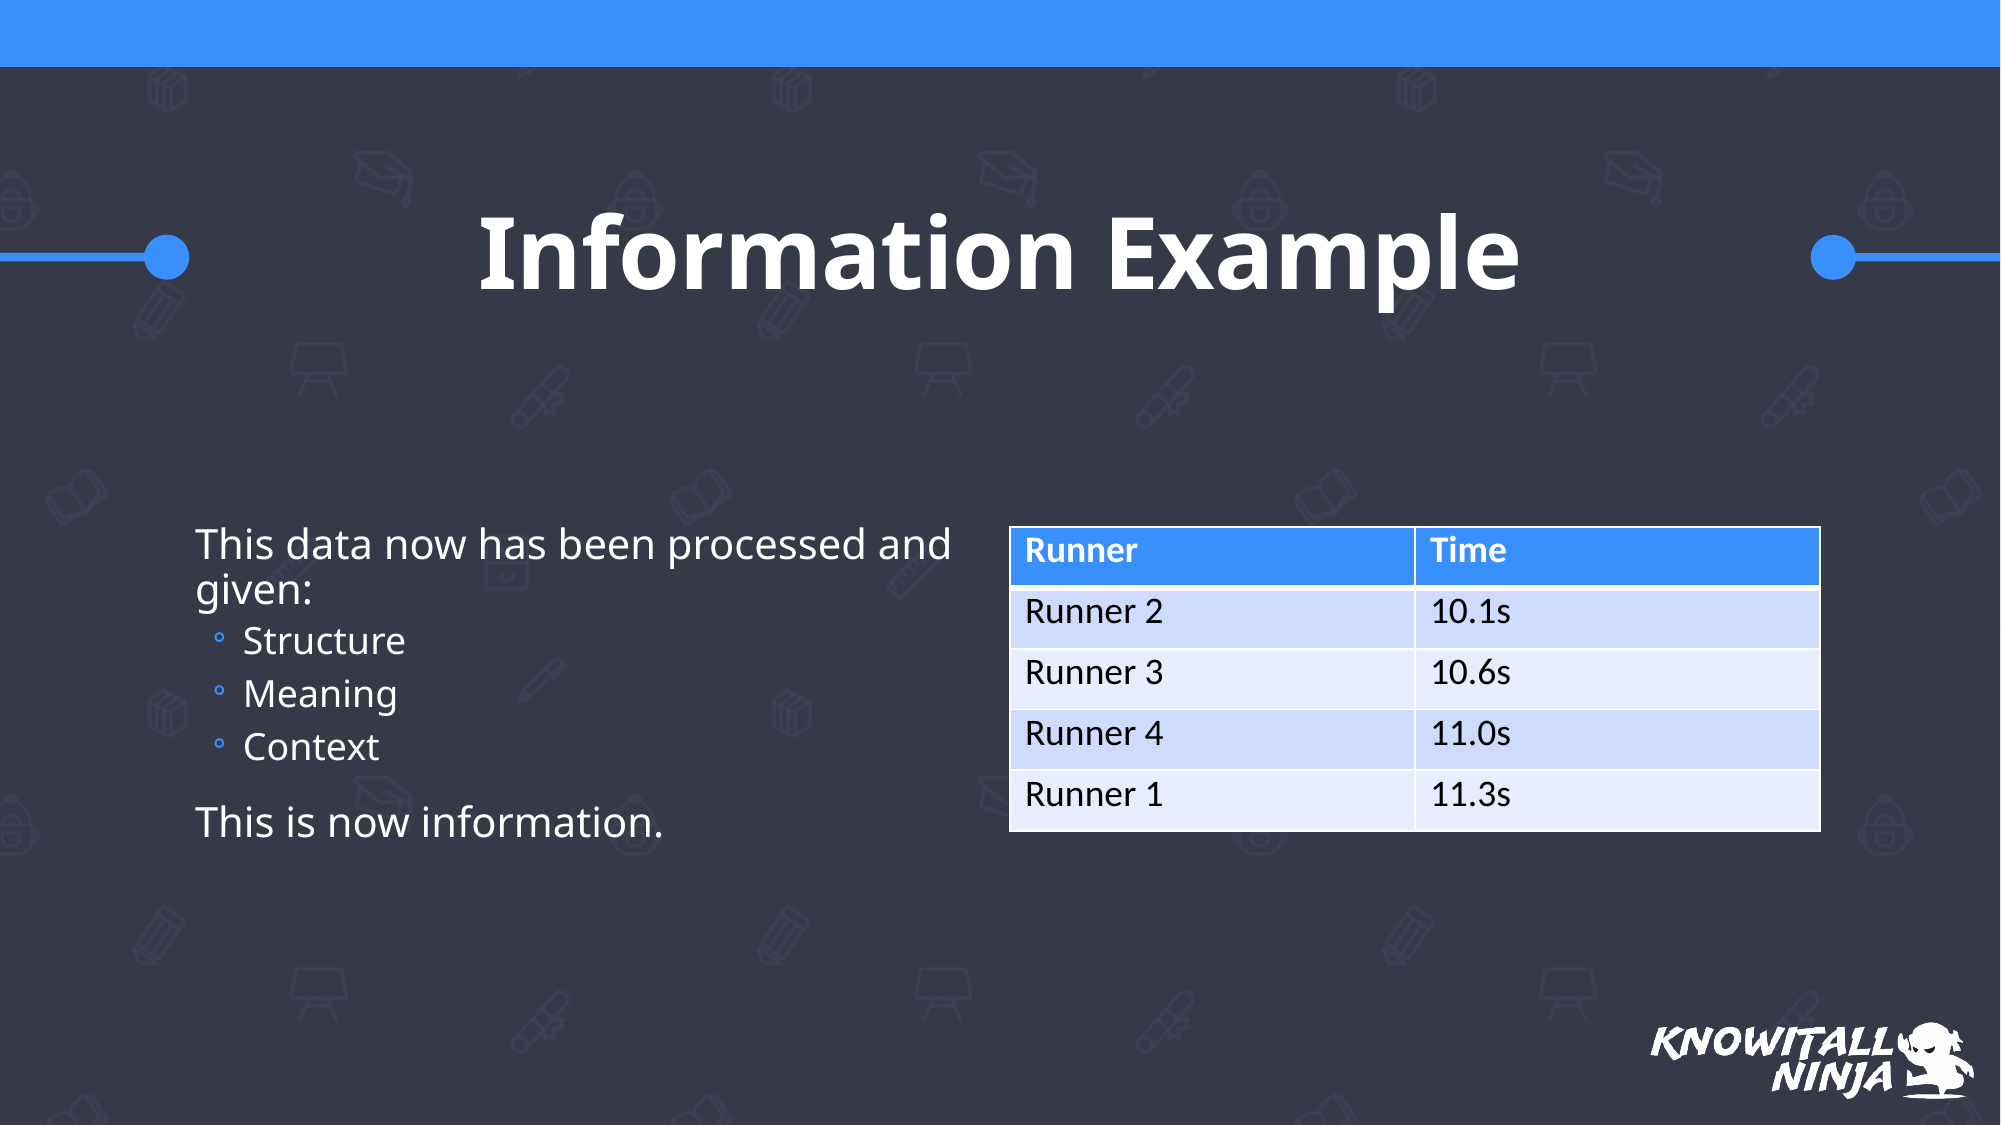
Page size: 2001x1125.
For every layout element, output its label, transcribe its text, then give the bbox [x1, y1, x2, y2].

table_cell Runner 2 [1011, 591, 1414, 648]
table_cell 11.0s [1416, 710, 1819, 769]
table_cell 10.6s [1416, 650, 1819, 709]
table_header Time [1416, 528, 1819, 585]
title Information Example [180, 140, 1821, 379]
list This data now has been processed and given: Structure Meaning Context This is now information. [180, 379, 990, 1016]
table_cell Runner 1 [1011, 771, 1414, 830]
table_cell 11.3s [1416, 771, 1819, 830]
table_cell Runner 4 [1011, 710, 1414, 769]
picture [0, 0, 2001, 1125]
table_header Runner [1011, 528, 1414, 585]
table_cell Runner 3 [1011, 650, 1414, 709]
table_cell 10.1s [1416, 591, 1819, 648]
